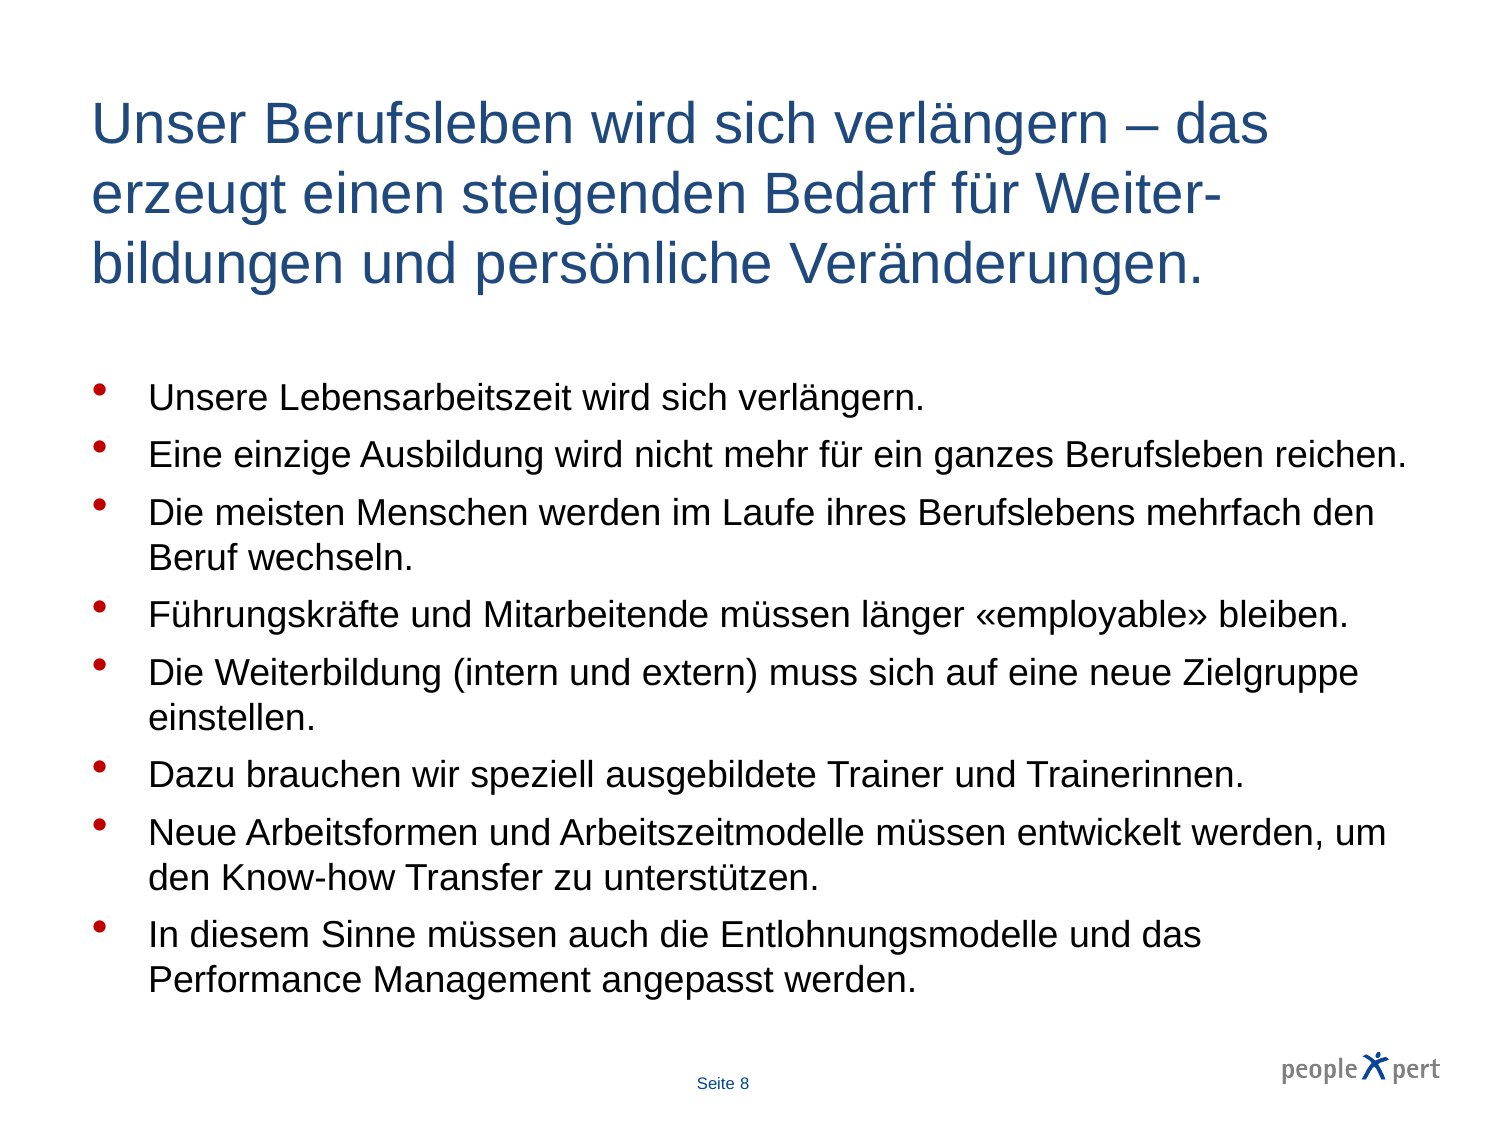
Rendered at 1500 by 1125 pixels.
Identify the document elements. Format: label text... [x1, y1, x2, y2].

picture [1253, 1042, 1479, 1100]
title Unser Berufsleben wird sich verlängern – das erzeugt einen steigenden Bedarf für Weiter-bildungen und persönliche Veränderungen. [76, 54, 1471, 327]
list Unsere Lebensarbeitszeit wird sich verlängern. Eine einzige Ausbildung wird nicht mehr für ein ganzes Berufsleben reichen. Die meisten Menschen werden im Laufe ihres Berufslebens mehrfach den Beruf wechseln. Führungskräfte und Mitarbeitende müssen länger «employable» bleiben. Die Weiterbildung (intern und extern) muss sich auf eine neue Zielgruppe einstellen. Dazu brauchen wir speziell ausgebildete Trainer und Trainerinnen. Neue Arbeitsformen und Arbeitszeitmodelle müssen entwickelt werden, um den Know-how Transfer zu unterstützen. In diesem Sinne müssen auch die Entlohnungsmodelle und das Performance Management angepasst werden. [76, 361, 1436, 1012]
